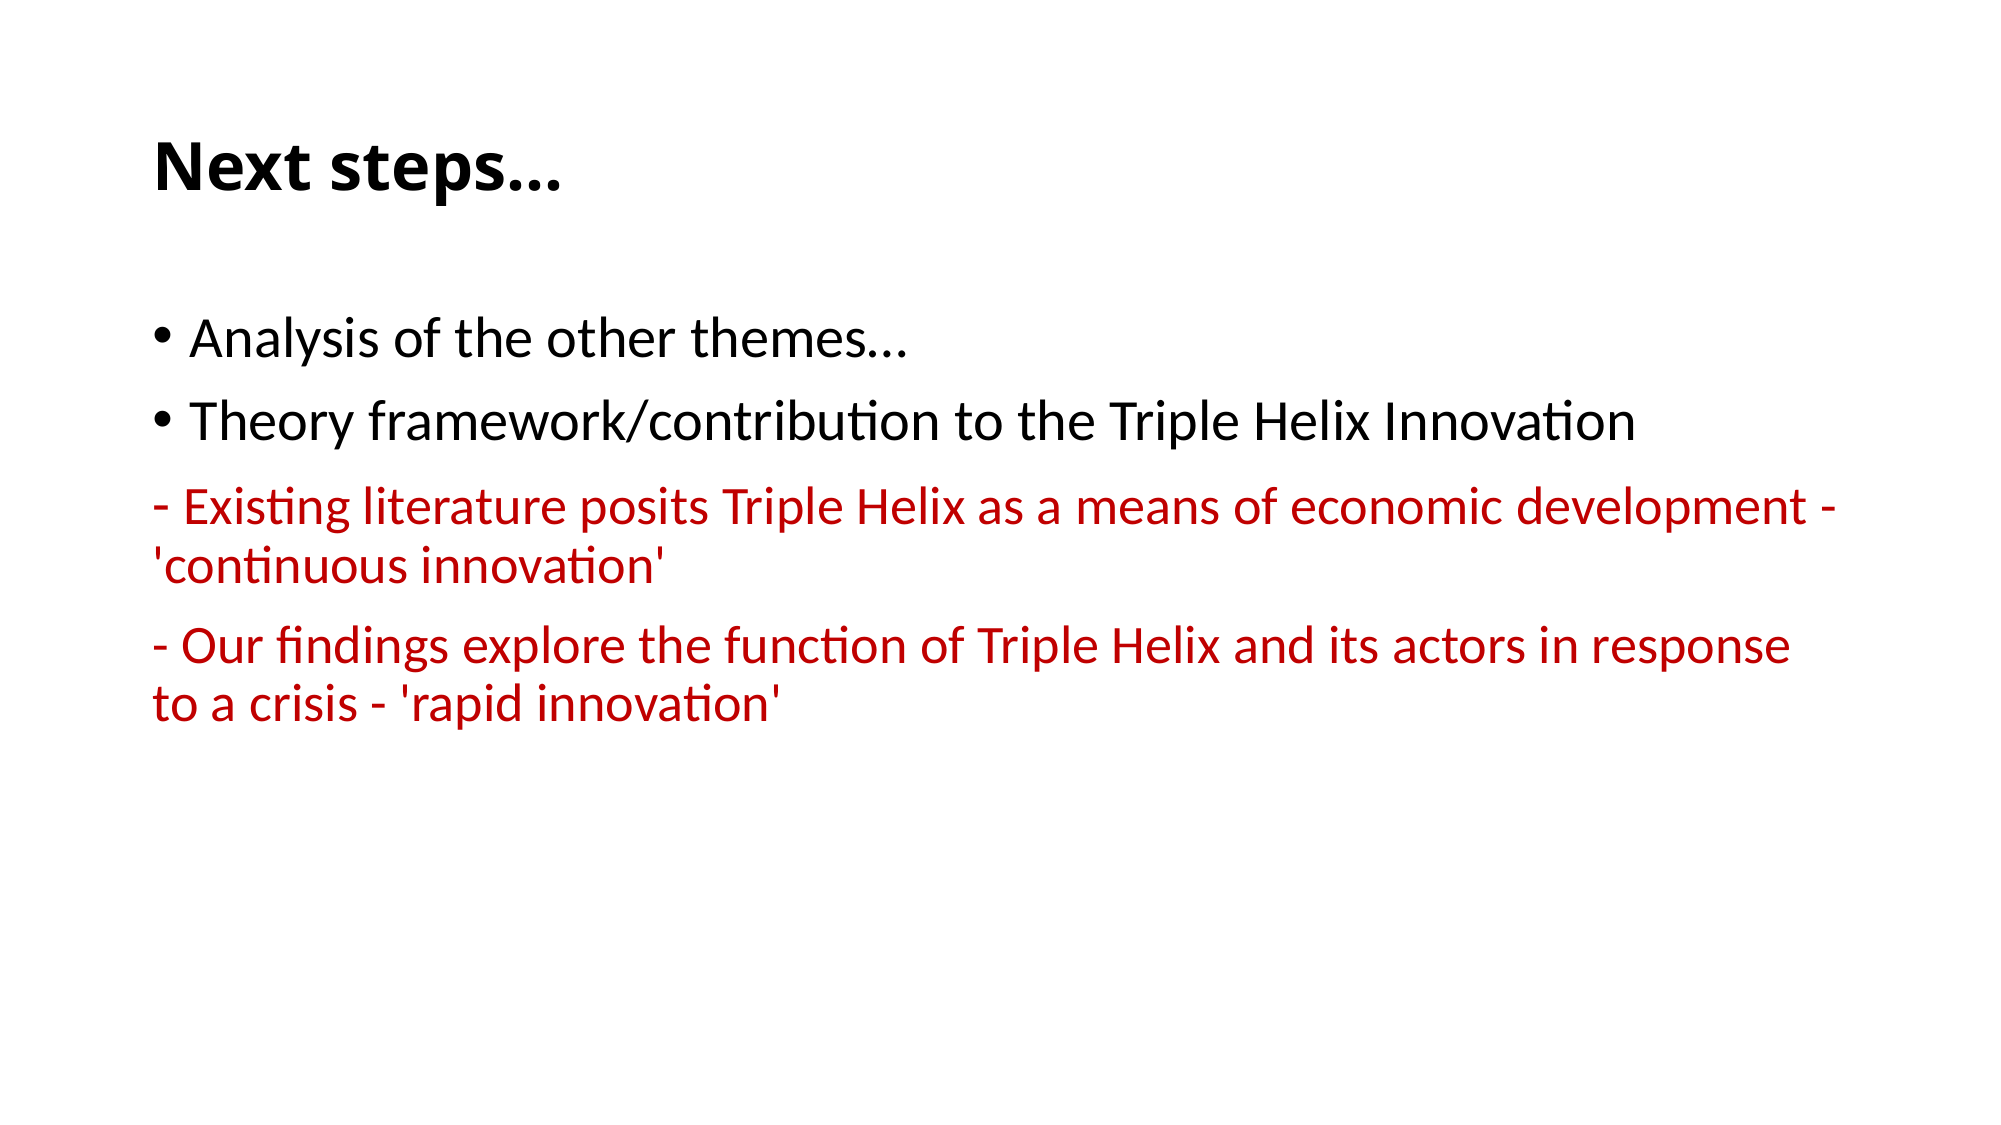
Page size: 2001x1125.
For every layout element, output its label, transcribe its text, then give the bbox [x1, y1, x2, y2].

title Next steps… [137, 59, 1863, 278]
list Analysis of the other themes… Theory framework/contribution to the Triple Helix Innovation - Existing literature posits Triple Helix as a means of economic development - 'continuous innovation' - Our findings explore the function of Triple Helix and its actors in response to a crisis - 'rapid innovation' [137, 299, 1863, 1014]
